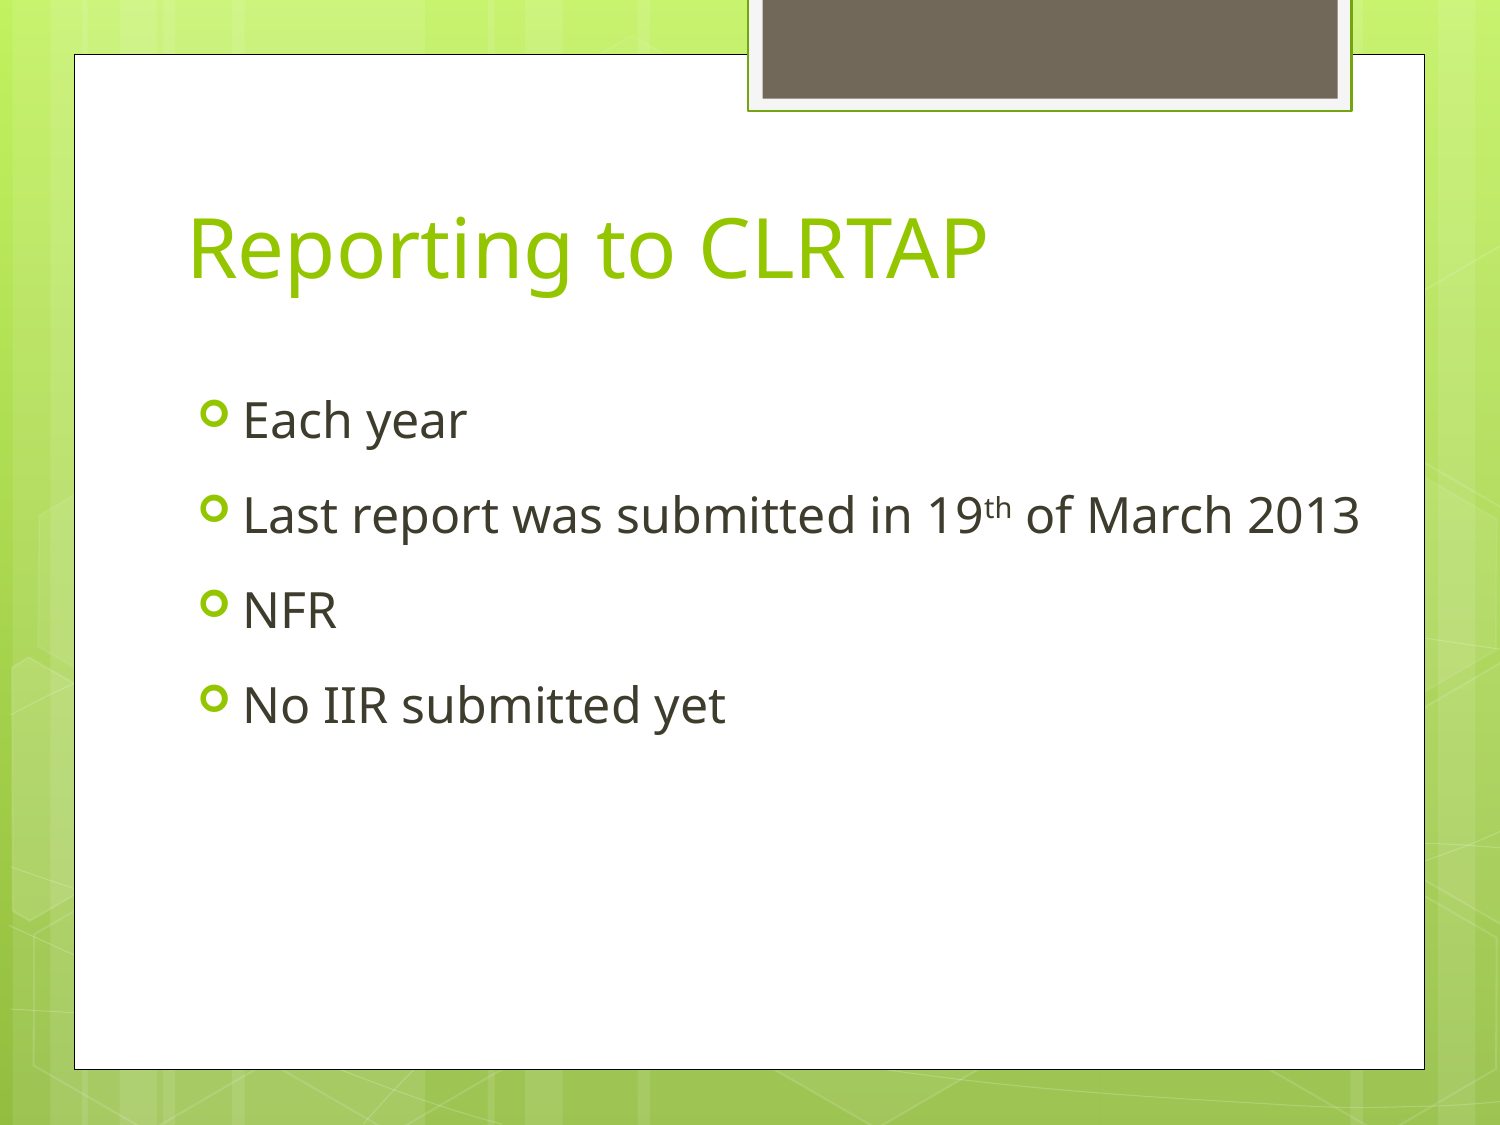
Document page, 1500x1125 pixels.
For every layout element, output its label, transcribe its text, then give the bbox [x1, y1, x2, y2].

title Reporting to CLRTAP [171, 168, 1324, 303]
list Each year Last report was submitted in 19th of March 2013 NFR No IIR submitted yet [171, 381, 1412, 957]
